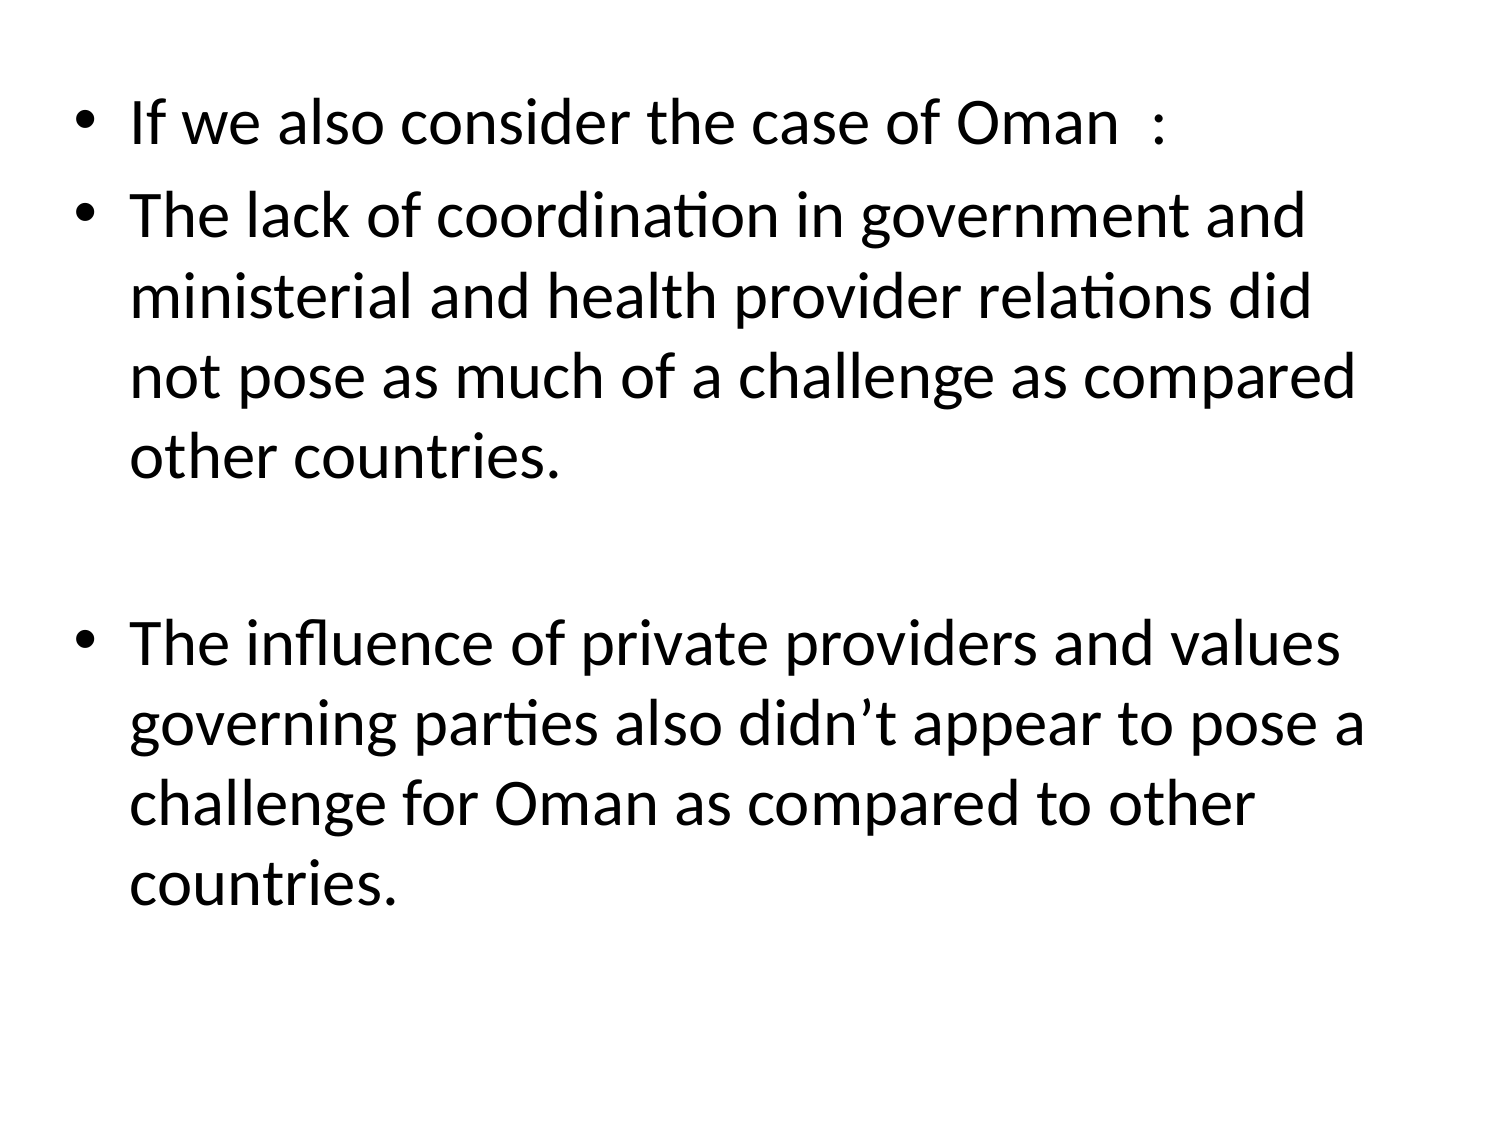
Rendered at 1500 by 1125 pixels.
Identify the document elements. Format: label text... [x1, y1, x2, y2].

list If we also consider the case of Oman : The lack of coordination in government and ministerial and health provider relations did not pose as much of a challenge as compared other countries. The influence of private providers and values governing parties also didn’t appear to pose a challenge for Oman as compared to other countries. [58, 70, 1425, 1005]
